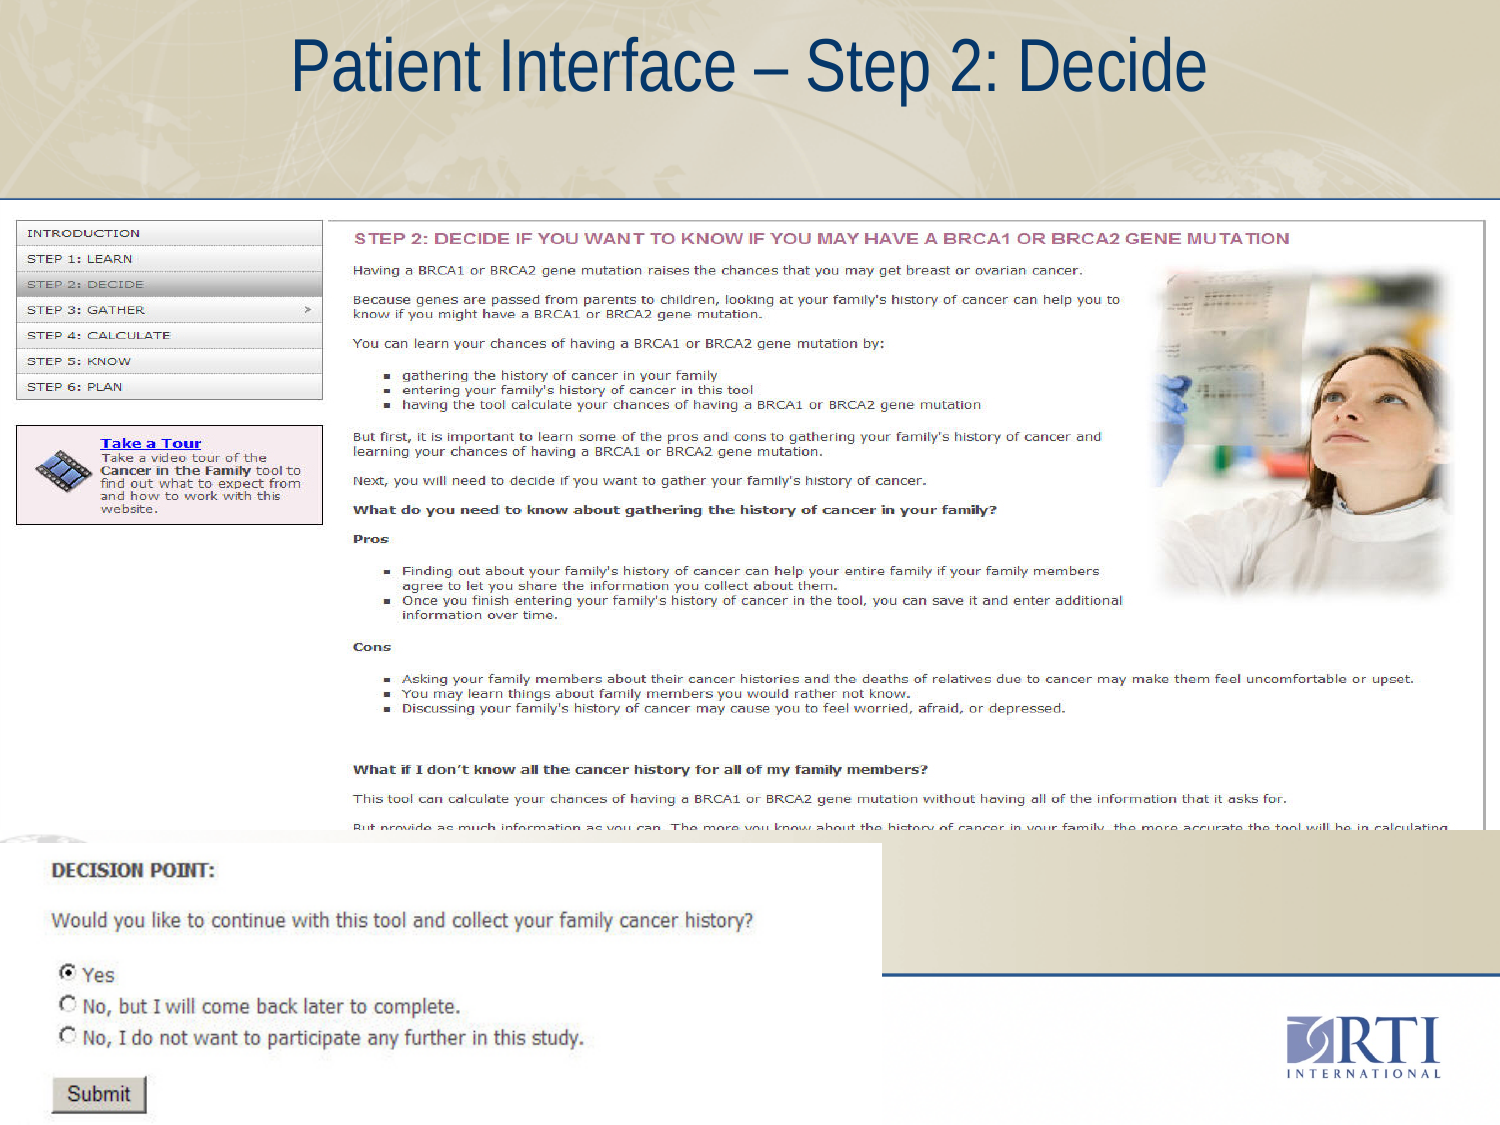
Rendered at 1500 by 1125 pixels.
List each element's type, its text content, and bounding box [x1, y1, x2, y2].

picture [0, 0, 1500, 1125]
title Patient Interface – Step 2: Decide [112, 37, 1388, 176]
